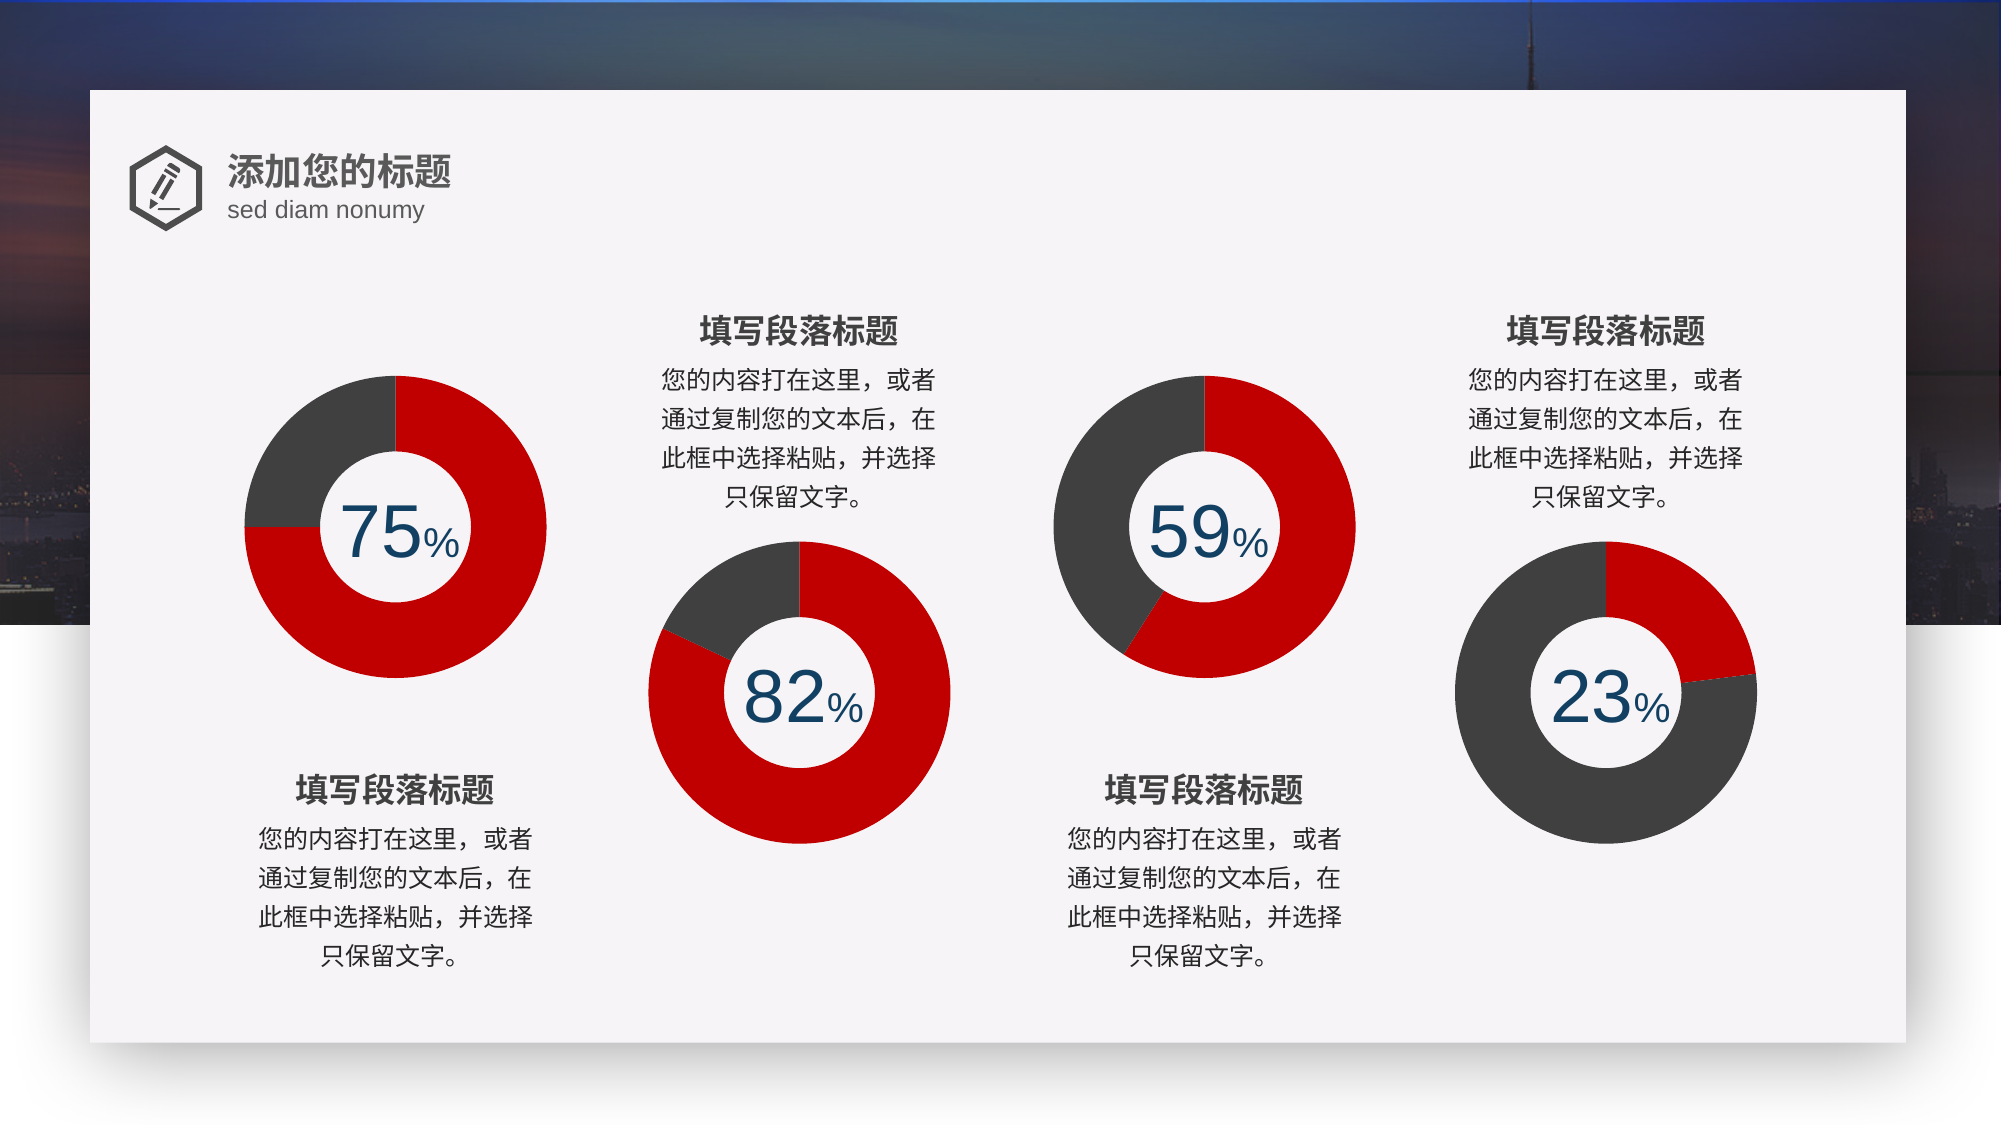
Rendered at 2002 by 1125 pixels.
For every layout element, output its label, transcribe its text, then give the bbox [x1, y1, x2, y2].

chart [238, 364, 553, 690]
text_box 您的内容打在这里，或者通过复制您的文本后，在此框中选择粘贴，并选择只保留文字。 [231, 806, 560, 978]
text_box 填写段落标题 [684, 290, 914, 351]
picture [0, 0, 2001, 625]
text_box 填写段落标题 [1089, 749, 1320, 810]
text_box 您的内容打在这里，或者通过复制您的文本后，在此框中选择粘贴，并选择只保留文字。 [1040, 806, 1369, 978]
chart [642, 530, 957, 855]
text_box 填写段落标题 [280, 749, 511, 810]
text_box 您的内容打在这里，或者通过复制您的文本后，在此框中选择粘贴，并选择只保留文字。 [635, 348, 964, 519]
text_box 您的内容打在这里，或者通过复制您的文本后，在此框中选择粘贴，并选择只保留文字。 [1442, 348, 1770, 519]
text_box 填写段落标题 [1491, 290, 1721, 351]
chart [1047, 364, 1362, 690]
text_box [129, 140, 469, 232]
chart [1448, 530, 1764, 855]
